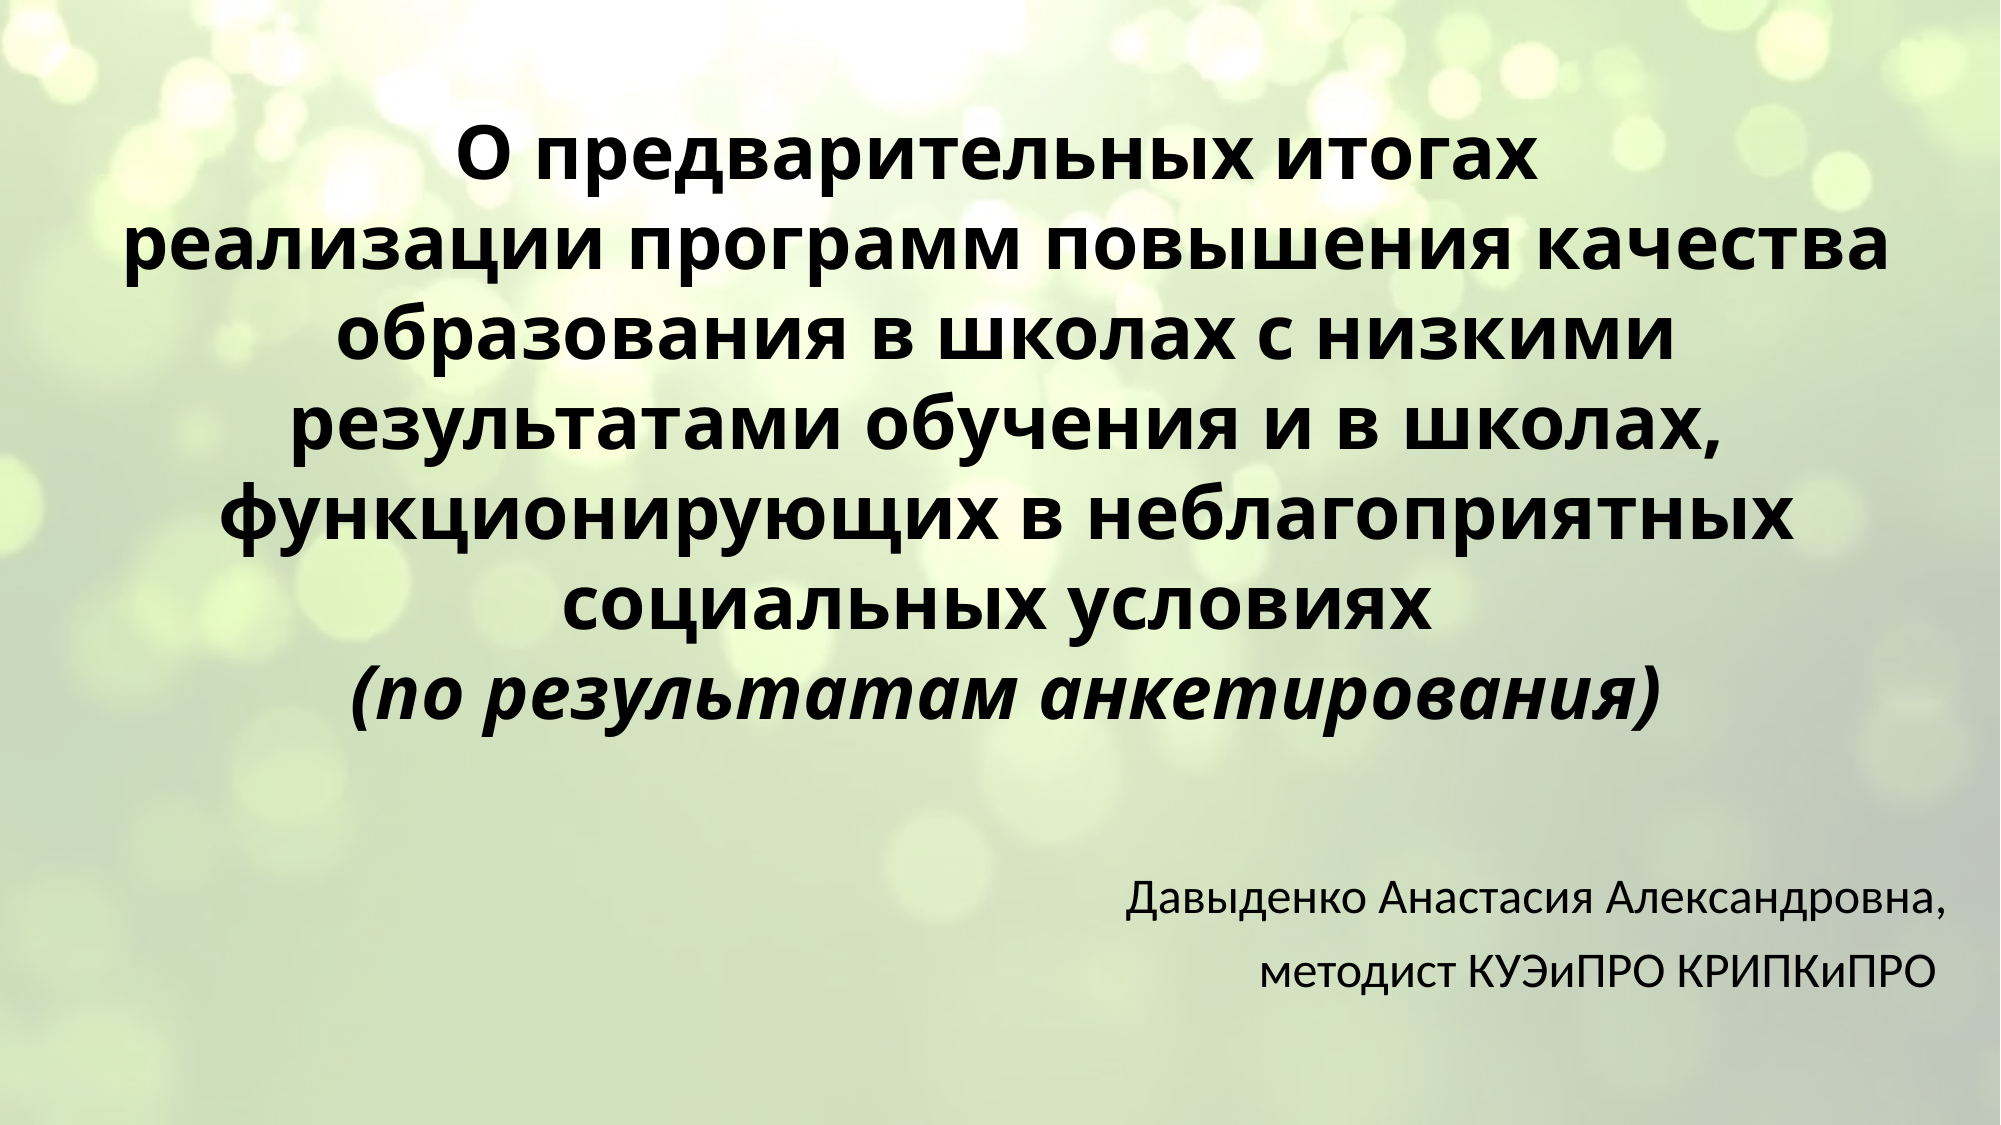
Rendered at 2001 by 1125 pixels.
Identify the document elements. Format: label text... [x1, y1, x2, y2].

text_box О предварительных итогах реализации программ повышения качества образования в школах с низкими результатами обучения и в школах, функционирующих в неблагоприятных социальных условиях (по результатам анкетирования) [50, 97, 1964, 833]
subtitle Давыденко Анастасия Александровна, методист КУЭиПРО КРИПКиПРО [1102, 862, 1975, 1044]
